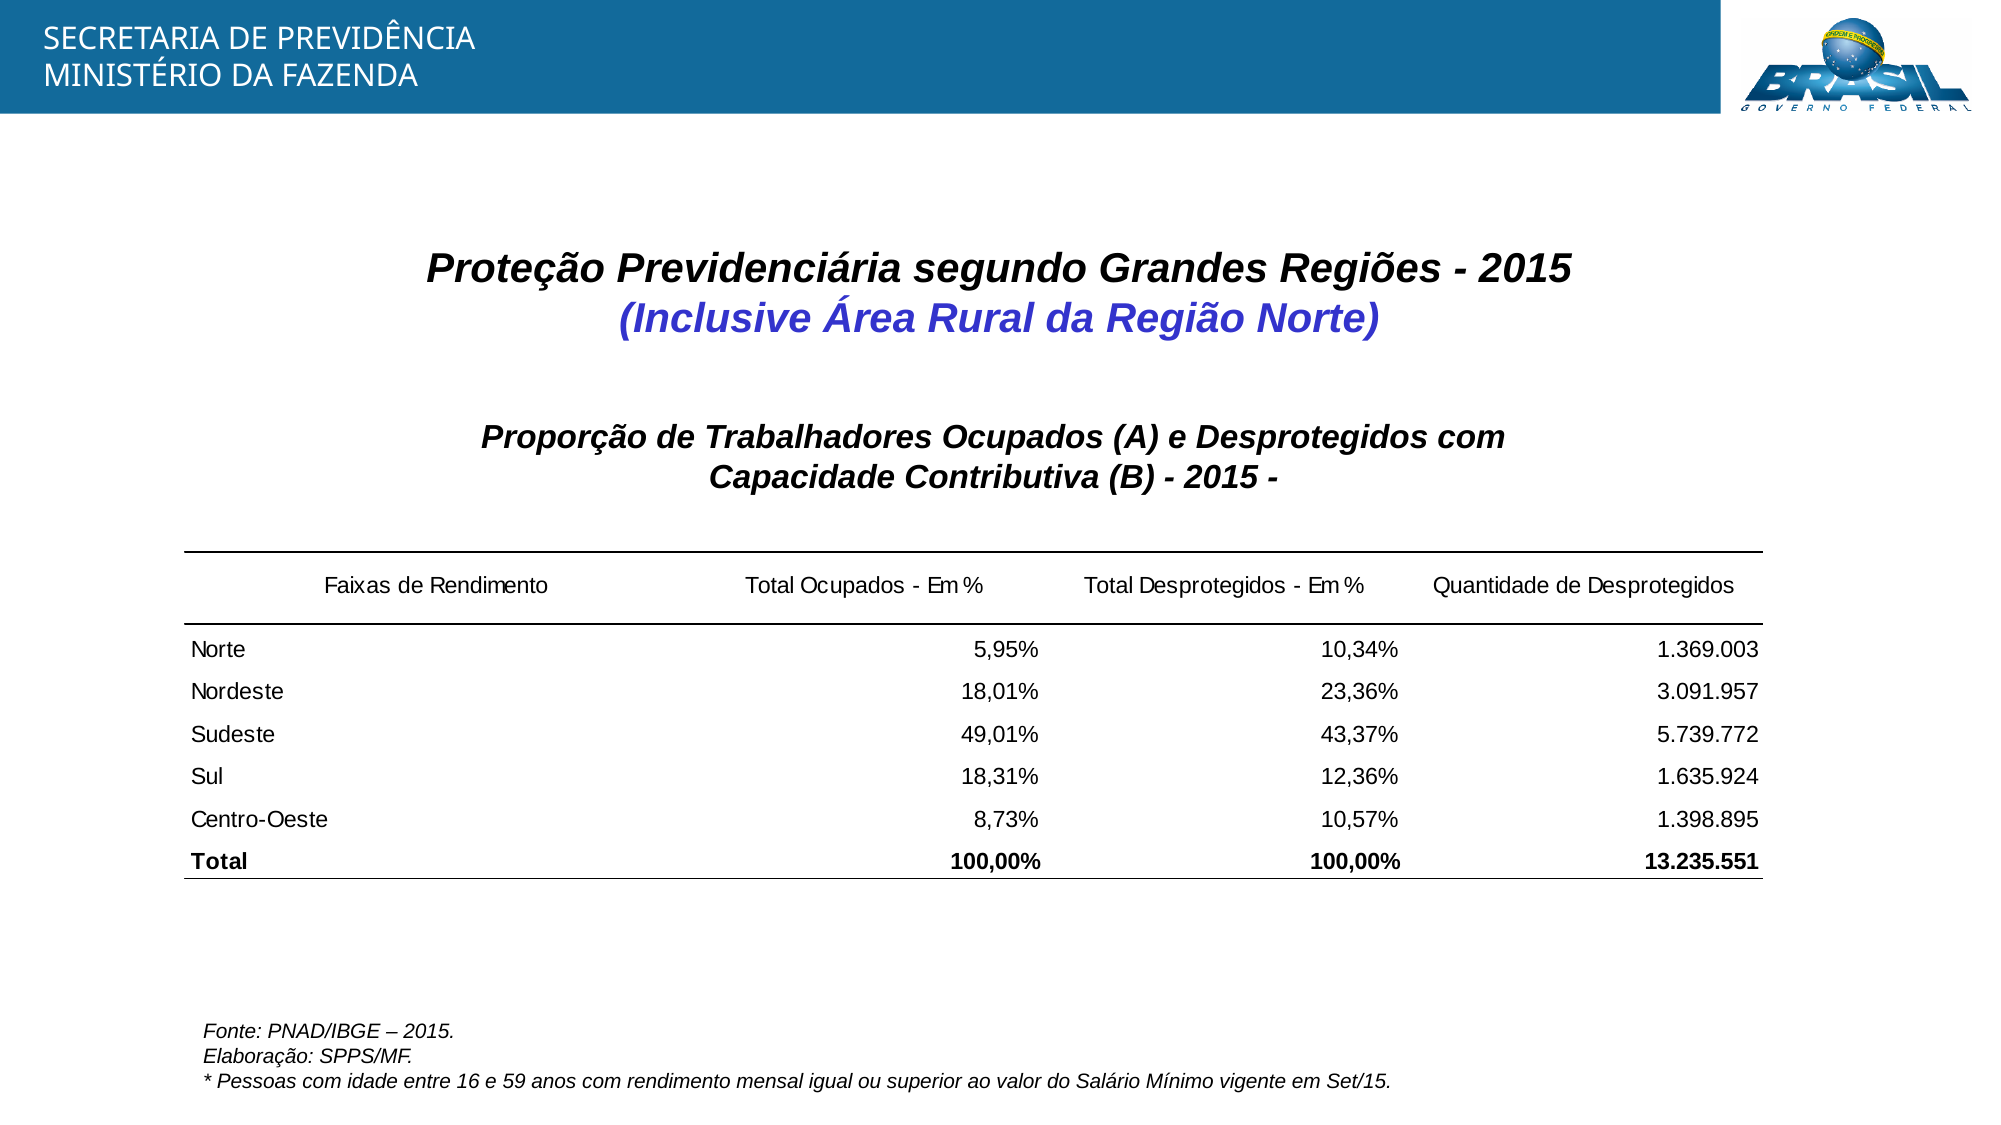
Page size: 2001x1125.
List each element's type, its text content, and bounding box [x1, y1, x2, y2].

picture [1741, 18, 1972, 111]
text_box Proporção de Trabalhadores Ocupados (A) e Desprotegidos com Capacidade Contributiva (B) - 2015 - [378, 386, 1610, 525]
picture [184, 550, 1766, 881]
text_box Fonte: PNAD/IBGE – 2015. Elaboração: SPPS/MF. * Pessoas com idade entre 16 e 59 anos com rendimento mensal igual ou superior ao valor do Salário Mínimo vigente em Set/15. [188, 1010, 1689, 1101]
text_box Proteção Previdenciária segundo Grandes Regiões - 2015 (Inclusive Área Rural da Região Norte) [343, 222, 1656, 361]
